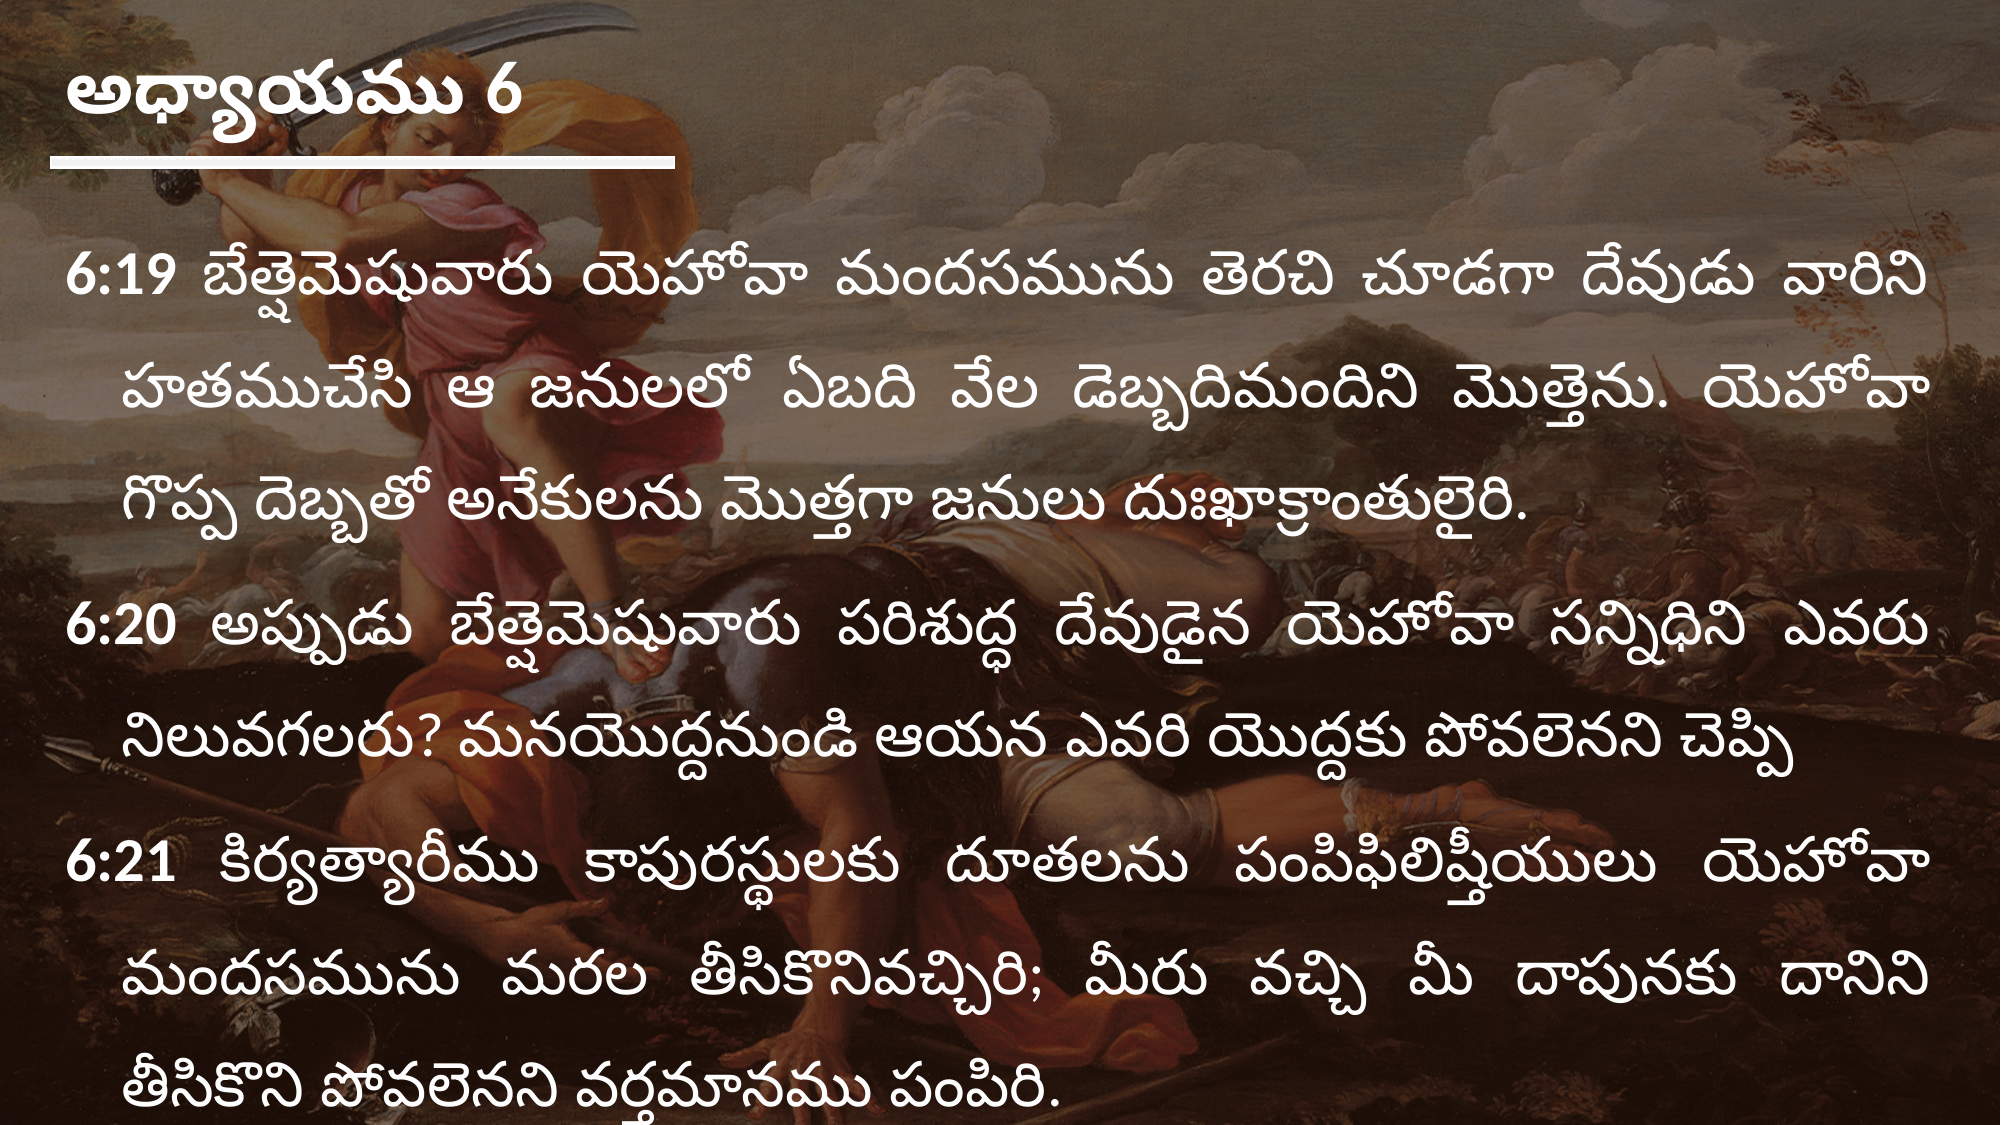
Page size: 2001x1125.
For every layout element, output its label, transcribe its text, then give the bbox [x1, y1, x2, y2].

list 6:19 బేత్షెమెషువారు యెహోవా మందసమును తెరచి చూడగా దేవుడు వారిని హతముచేసి ఆ జనులలో ఏబది వేల డెబ్బదిమందిని మొత్తెను. యెహోవా గొప్ప దెబ్బతో అనేకులను మొత్తగా జనులు దుఃఖాక్రాంతులైరి. 6:20 అప్పుడు బేత్షెమెషువారు పరిశుద్ధ దేవుడైన యెహోవా సన్నిధిని ఎవరు నిలువగలరు? మనయొద్దనుండి ఆయన ఎవరి యొద్దకు పోవలెనని చెప్పి 6:21 కిర్యత్యారీము కాపురస్థులకు దూతలను పంపిఫిలిష్తీయులు యెహోవా మందసమును మరల తీసికొనివచ్చిరి; మీరు వచ్చి మీ దాపునకు దానిని తీసికొని పోవలెనని వర్తమానము పంపిరి. [50, 187, 1946, 1063]
title అధ్యాయము 6 [50, 0, 1925, 167]
picture [0, 0, 2000, 1125]
